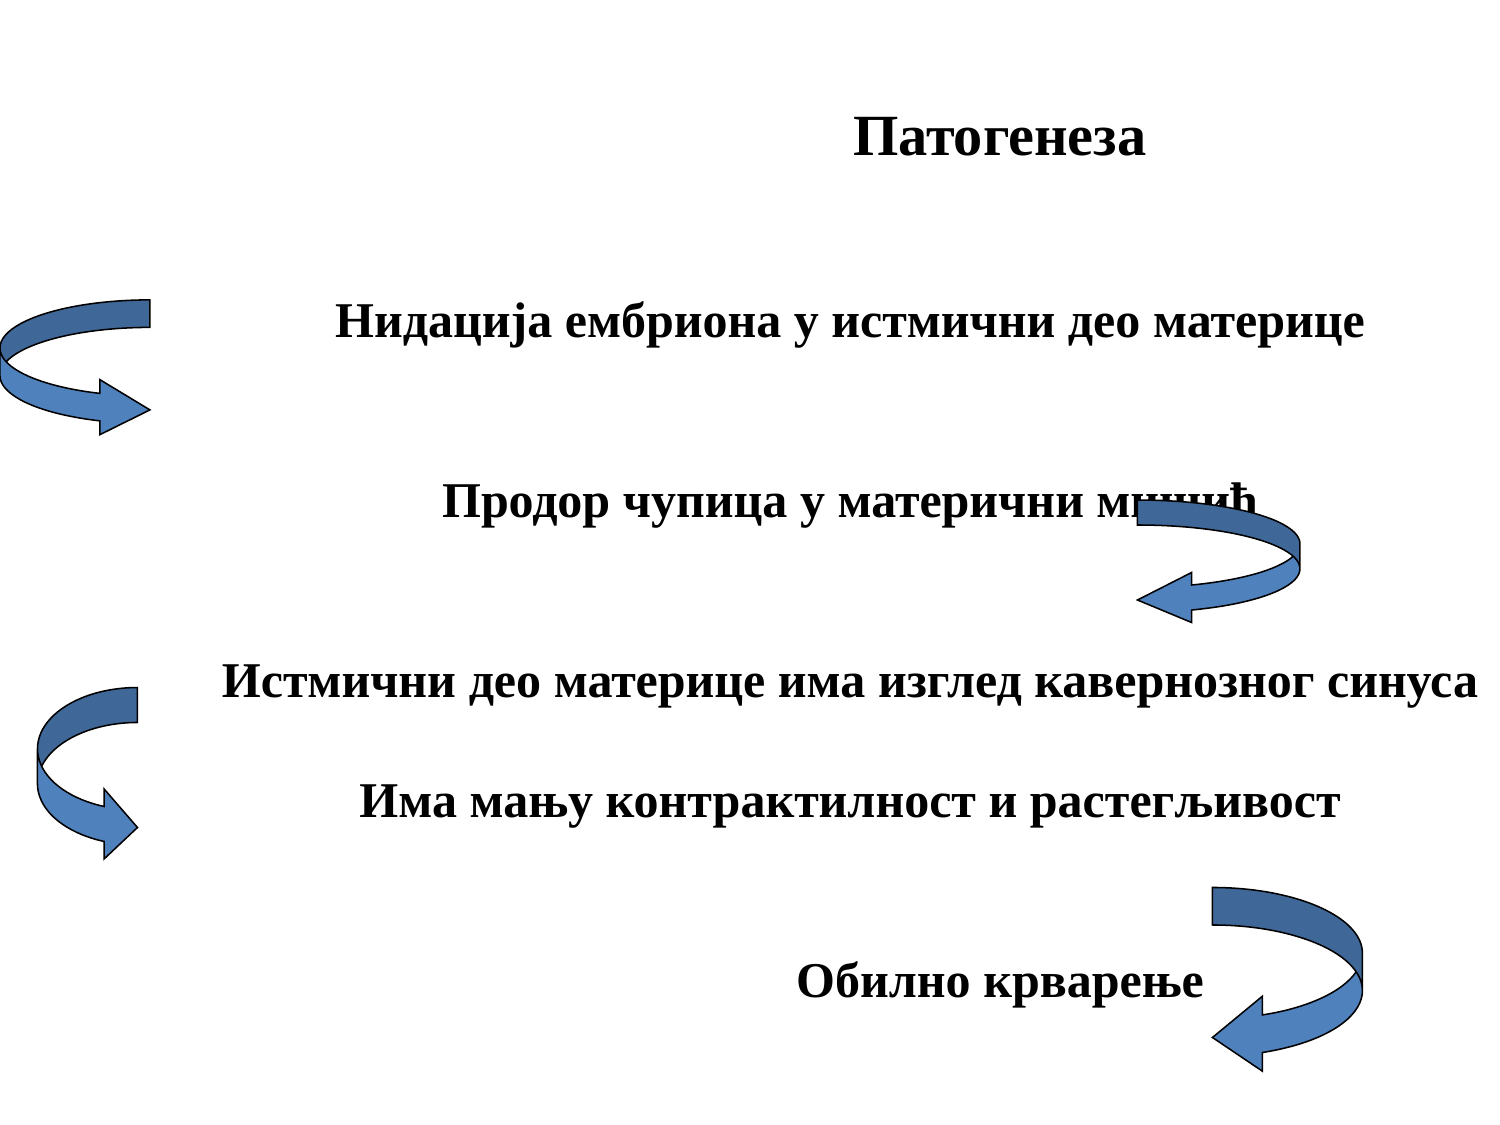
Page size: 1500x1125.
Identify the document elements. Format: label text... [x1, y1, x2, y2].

text_box [1212, 887, 1363, 1072]
text_box [37, 687, 138, 859]
text_box [1137, 500, 1300, 623]
text_box [0, 299, 150, 435]
title Патогенеза Нидација ембриона у истмични део материце Продор чупица у матерични мишић Истмични део материце има изглед кавернозног синуса Има мању контрактилност и растегљивост Обилно крварење [200, 37, 1500, 1125]
